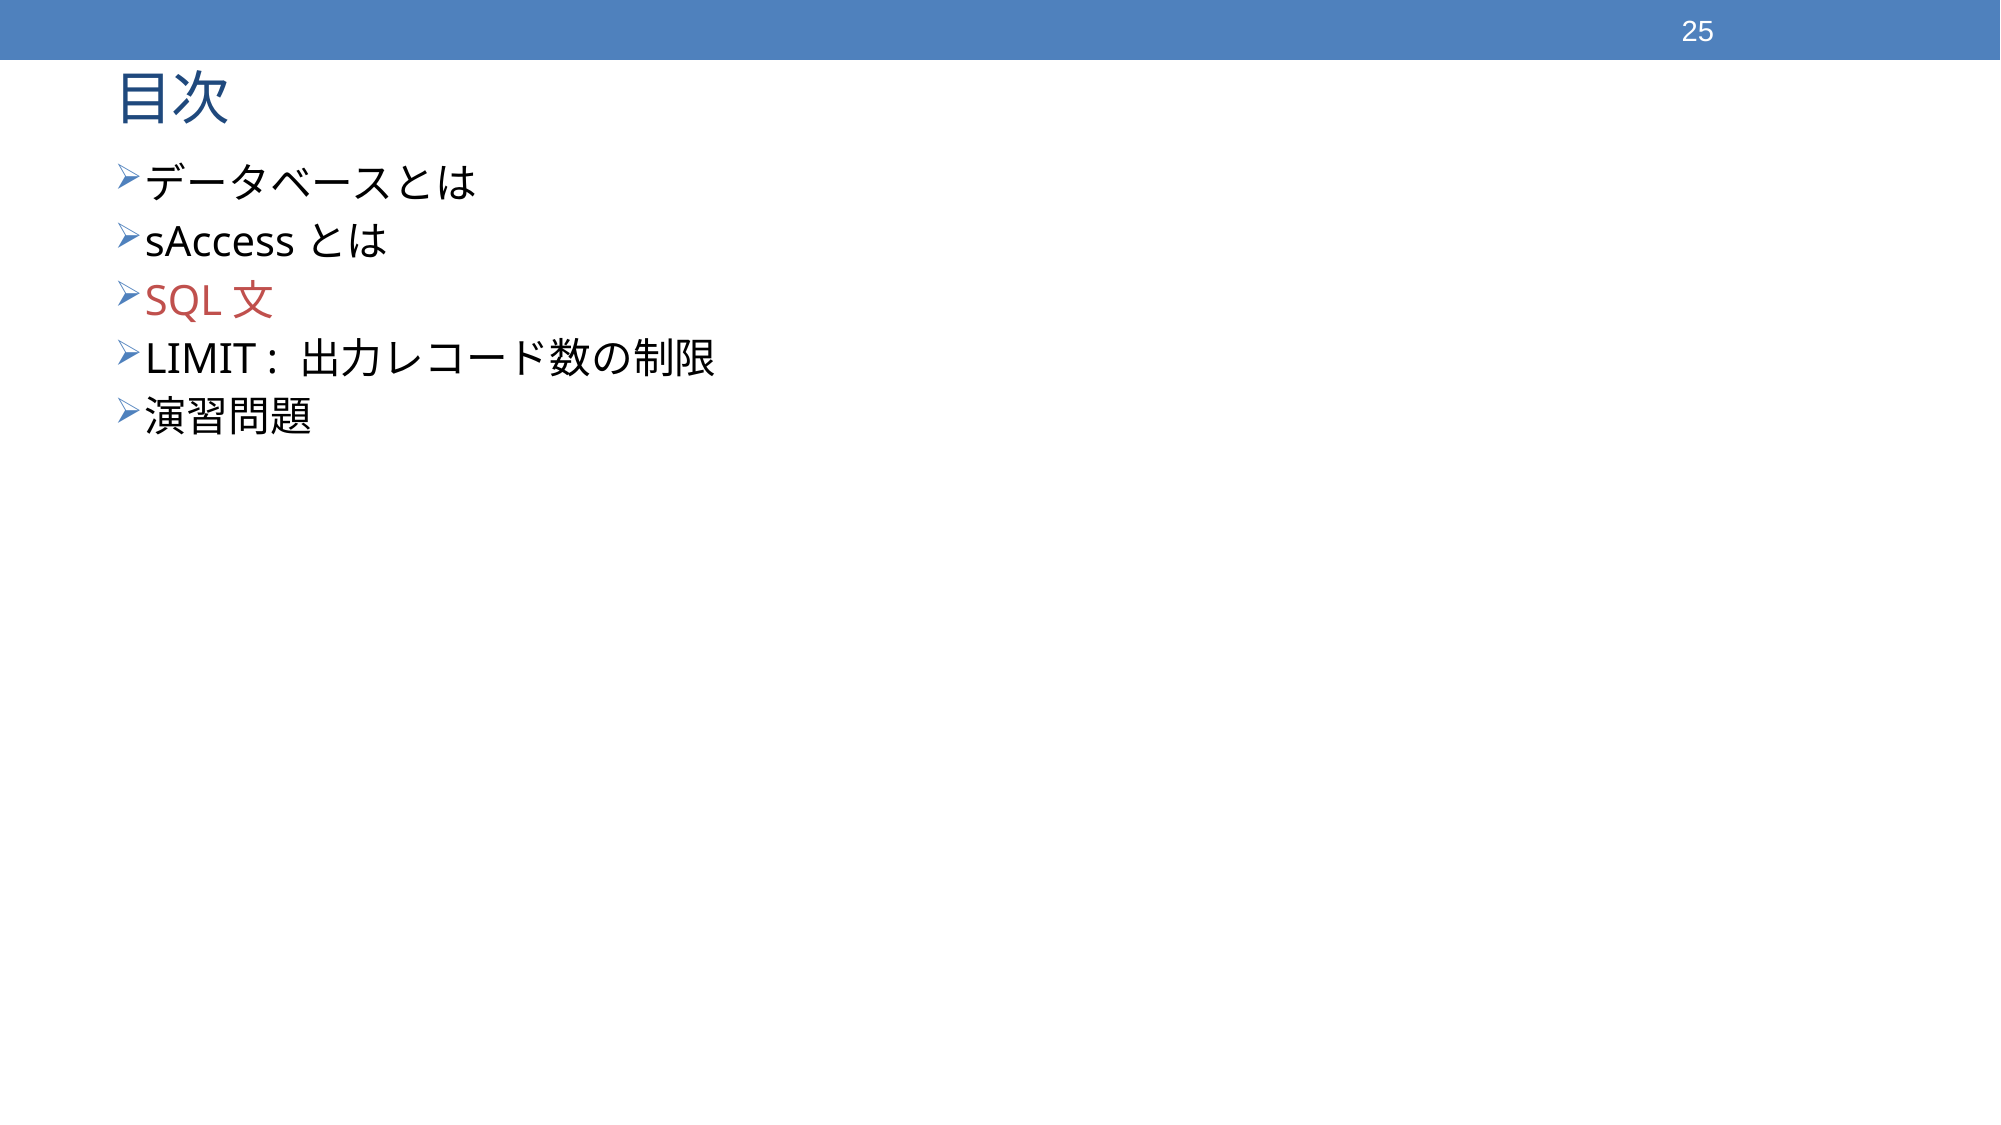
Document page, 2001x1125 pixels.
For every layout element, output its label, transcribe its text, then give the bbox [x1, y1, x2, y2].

slide_number 25 [1666, 3, 1900, 57]
title 目次 [99, 59, 1900, 133]
list データベースとは sAccessとは SQL文 LIMIT : 出力レコード数の制限 演習問題 [99, 149, 1900, 1063]
